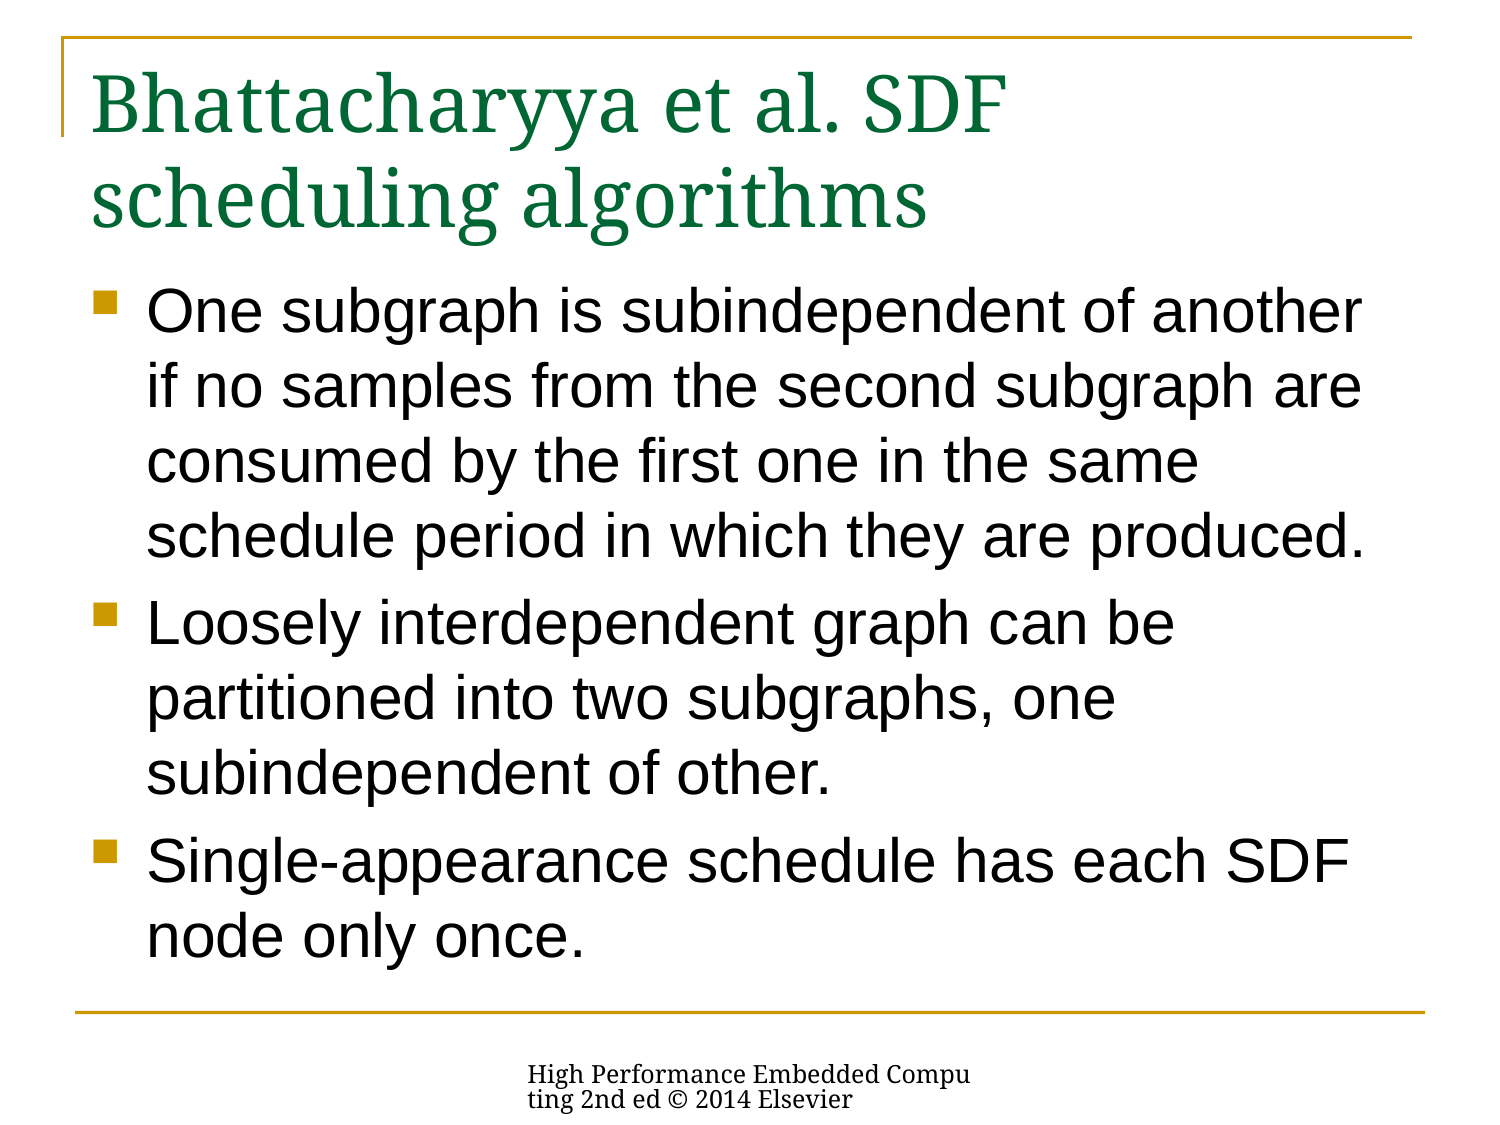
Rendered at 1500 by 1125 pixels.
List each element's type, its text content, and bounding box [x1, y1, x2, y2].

list One subgraph is subindependent of another if no samples from the second subgraph are consumed by the first one in the same schedule period in which they are produced. Loosely interdependent graph can be partitioned into two subgraphs, one subindependent of other. Single-appearance schedule has each SDF node only once. [75, 262, 1425, 1006]
footer High Performance Embedded Computing 2nd ed © 2014 Elsevier [512, 1025, 988, 1100]
title Bhattacharyya et al. SDF scheduling algorithms [75, 45, 1425, 233]
